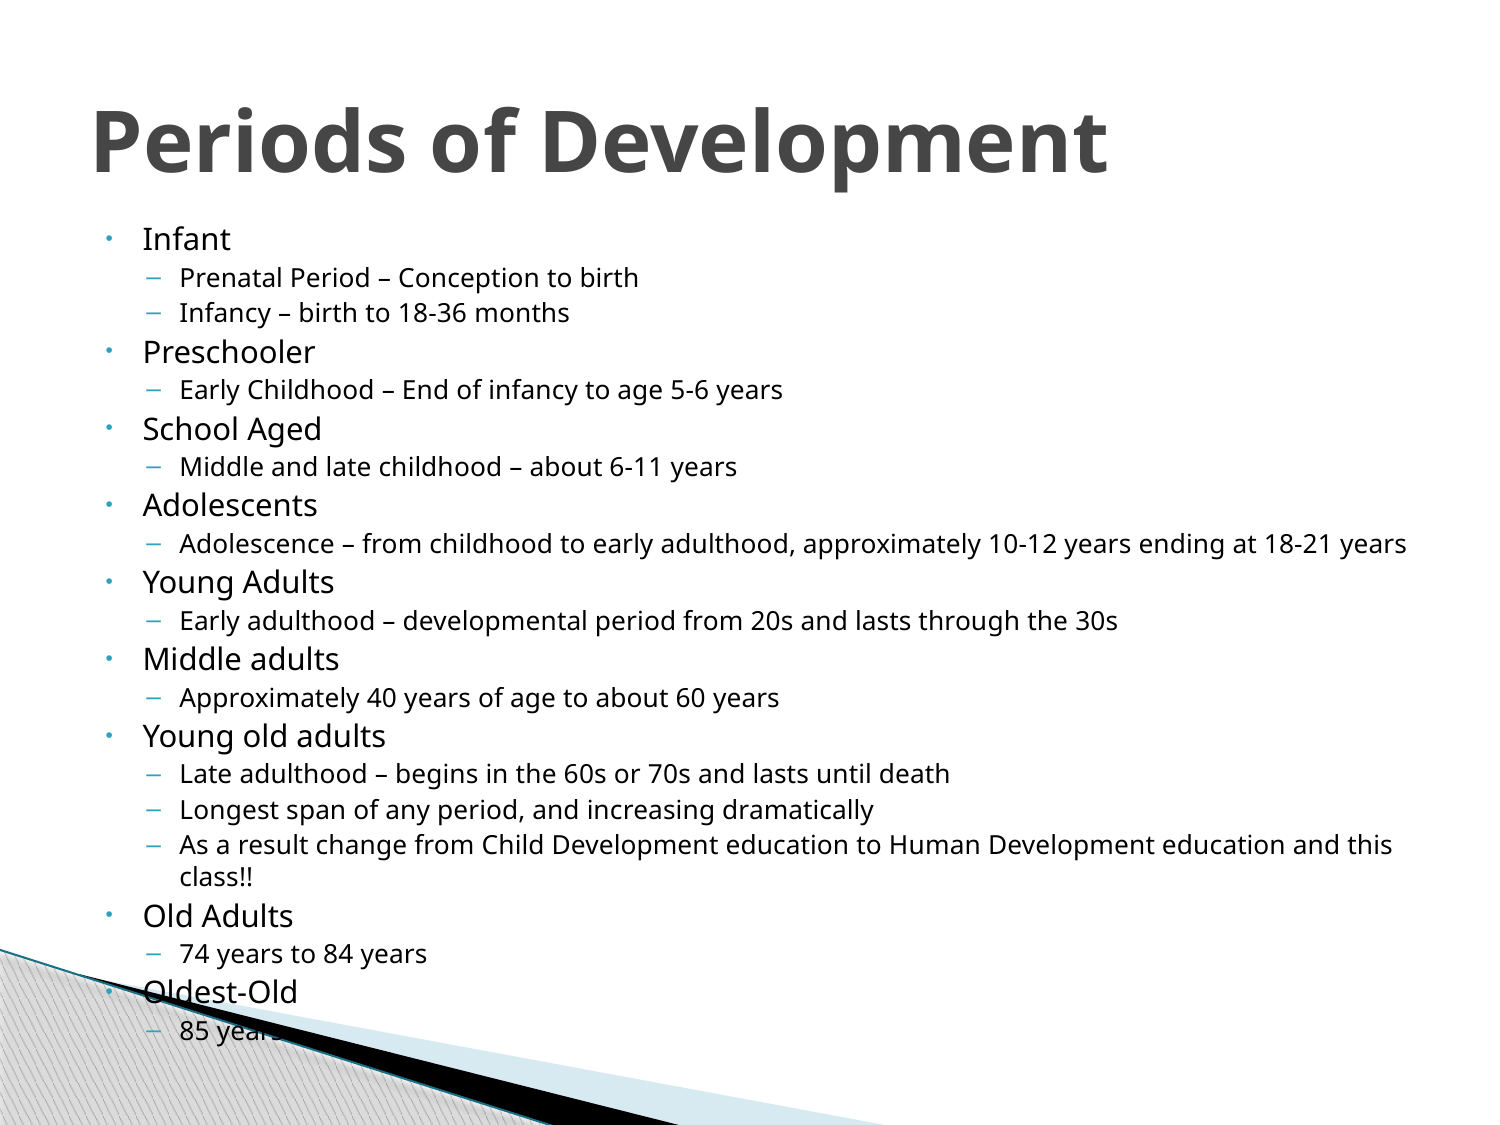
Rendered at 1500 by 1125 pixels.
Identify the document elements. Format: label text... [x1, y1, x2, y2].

title Periods of Development [75, 45, 1425, 212]
list Infant Prenatal Period – Conception to birth Infancy – birth to 18-36 months Preschooler Early Childhood – End of infancy to age 5-6 years School Aged Middle and late childhood – about 6-11 years Adolescents Adolescence – from childhood to early adulthood, approximately 10-12 years ending at 18-21 years Young Adults Early adulthood – developmental period from 20s and lasts through the 30s Middle adults Approximately 40 years of age to about 60 years Young old adults Late adulthood – begins in the 60s or 70s and lasts until death Longest span of any period, and increasing dramatically As a result change from Child Development education to Human Development education and this class!! Old Adults 74 years to 84 years Oldest-Old 85 years [75, 212, 1425, 1088]
